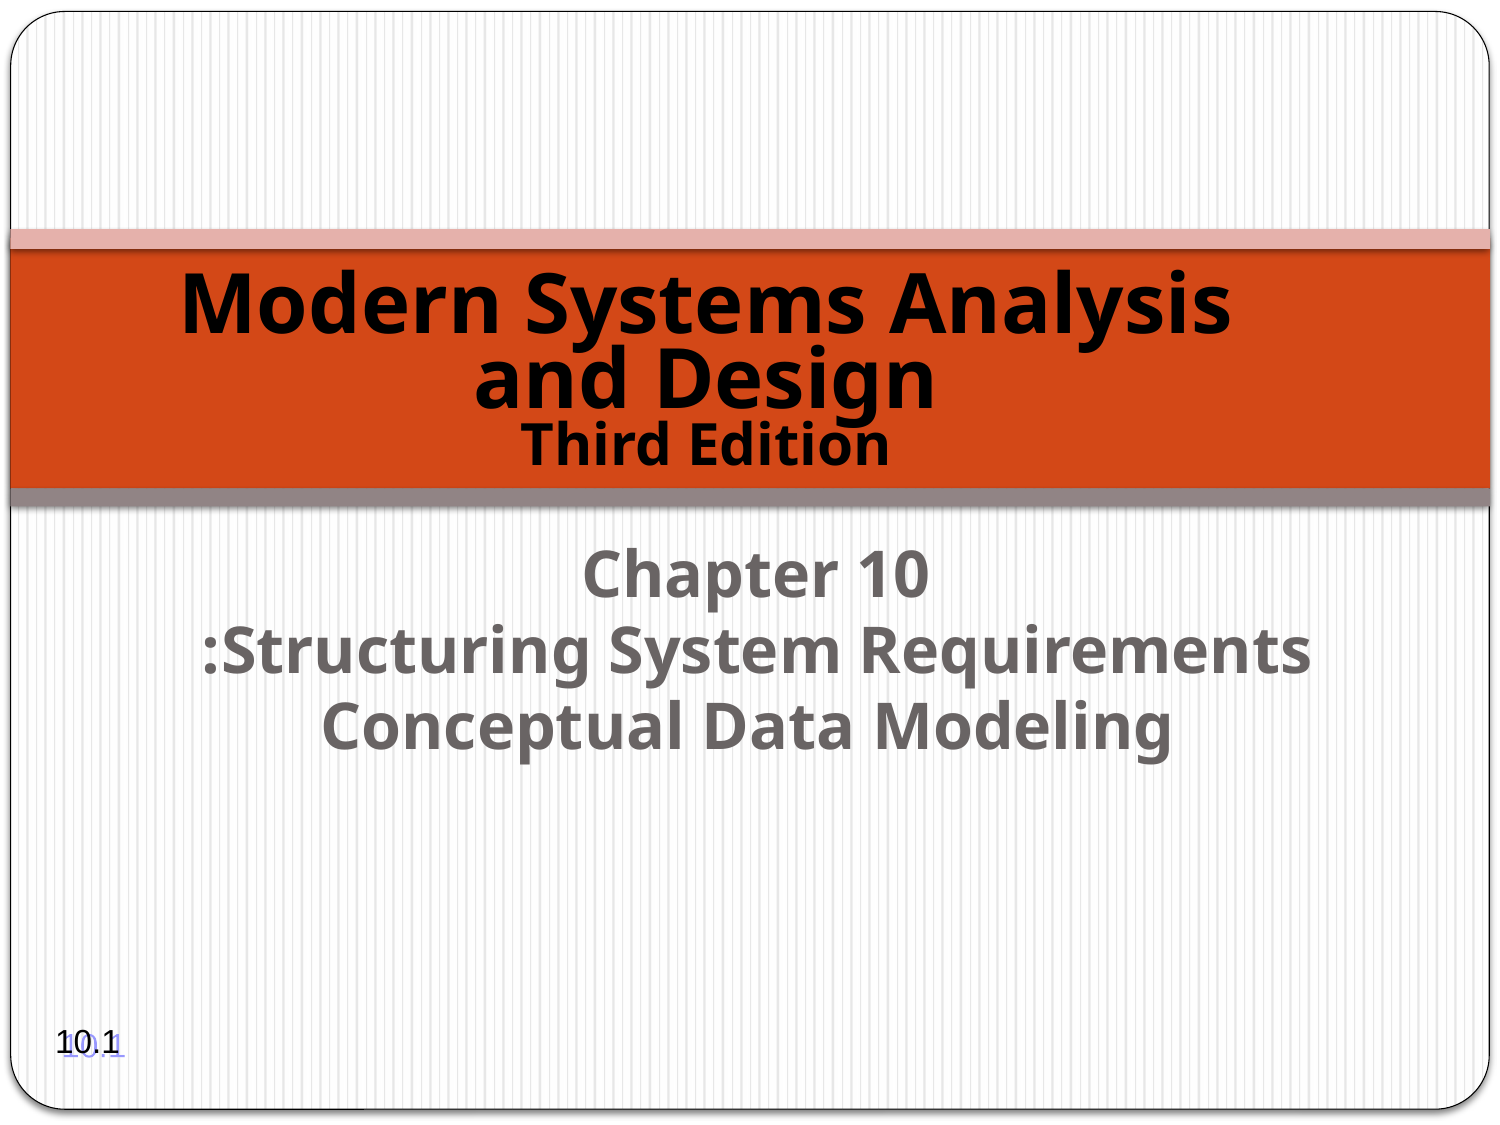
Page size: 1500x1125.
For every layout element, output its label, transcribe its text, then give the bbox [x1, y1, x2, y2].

subtitle Chapter 10 Structuring System Requirements: Conceptual Data Modeling [174, 537, 1338, 825]
title Modern Systems Analysis and Design Third Edition [93, 174, 1319, 663]
text_box 10.1 [37, 1012, 138, 1107]
